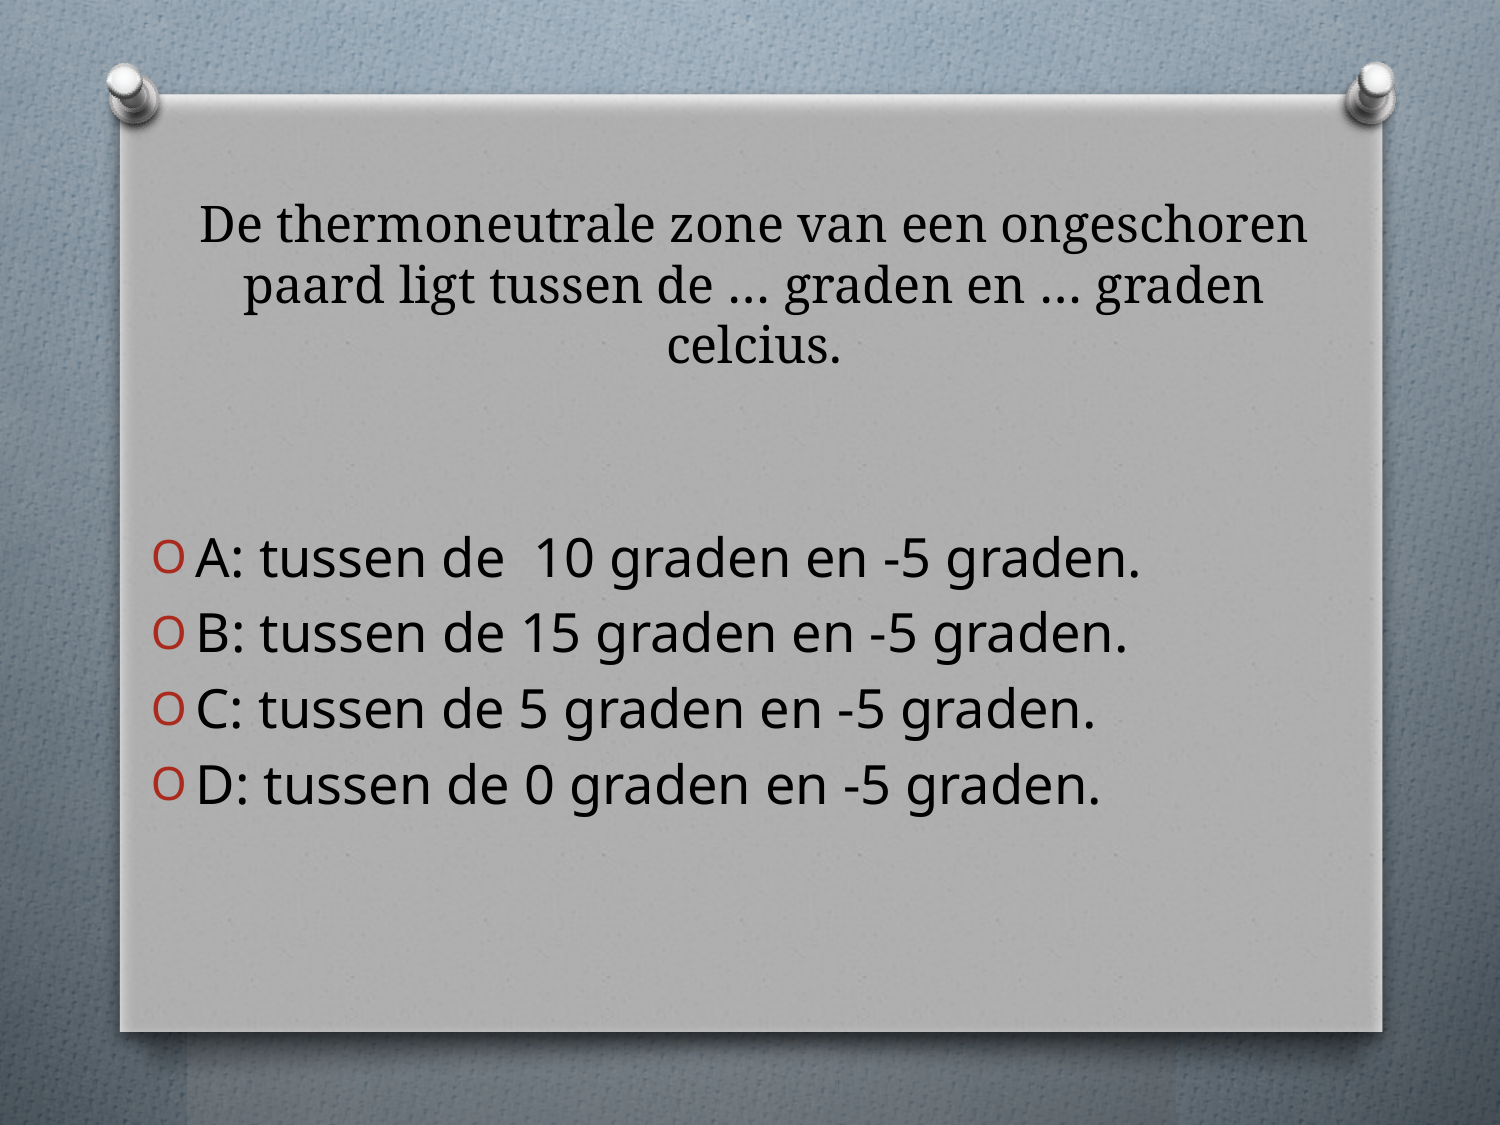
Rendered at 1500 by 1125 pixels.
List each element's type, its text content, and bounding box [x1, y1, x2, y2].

picture [1317, 35, 1439, 156]
title De thermoneutrale zone van een ongeschoren paard ligt tussen de … graden en … graden celcius. [183, 184, 1326, 382]
list A: tussen de 10 graden en -5 graden. B: tussen de 15 graden en -5 graden. C: tussen de 5 graden en -5 graden. D: tussen de 0 graden en -5 graden. [135, 515, 1376, 1024]
picture [75, 29, 198, 153]
